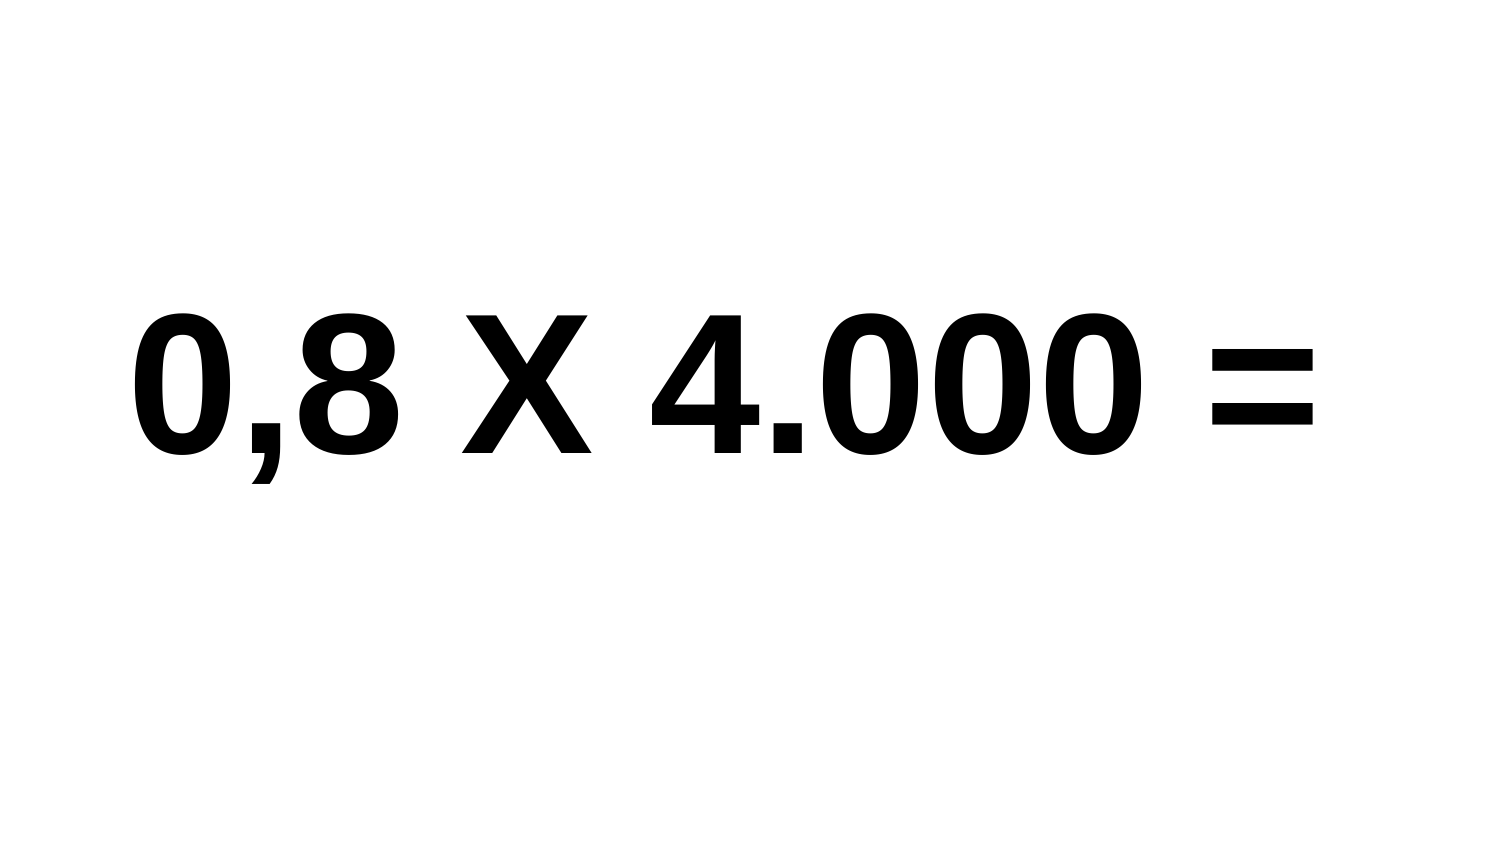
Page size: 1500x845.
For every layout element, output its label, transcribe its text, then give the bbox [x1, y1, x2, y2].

text_box 0,8 X 4.000 = [112, 318, 1388, 509]
